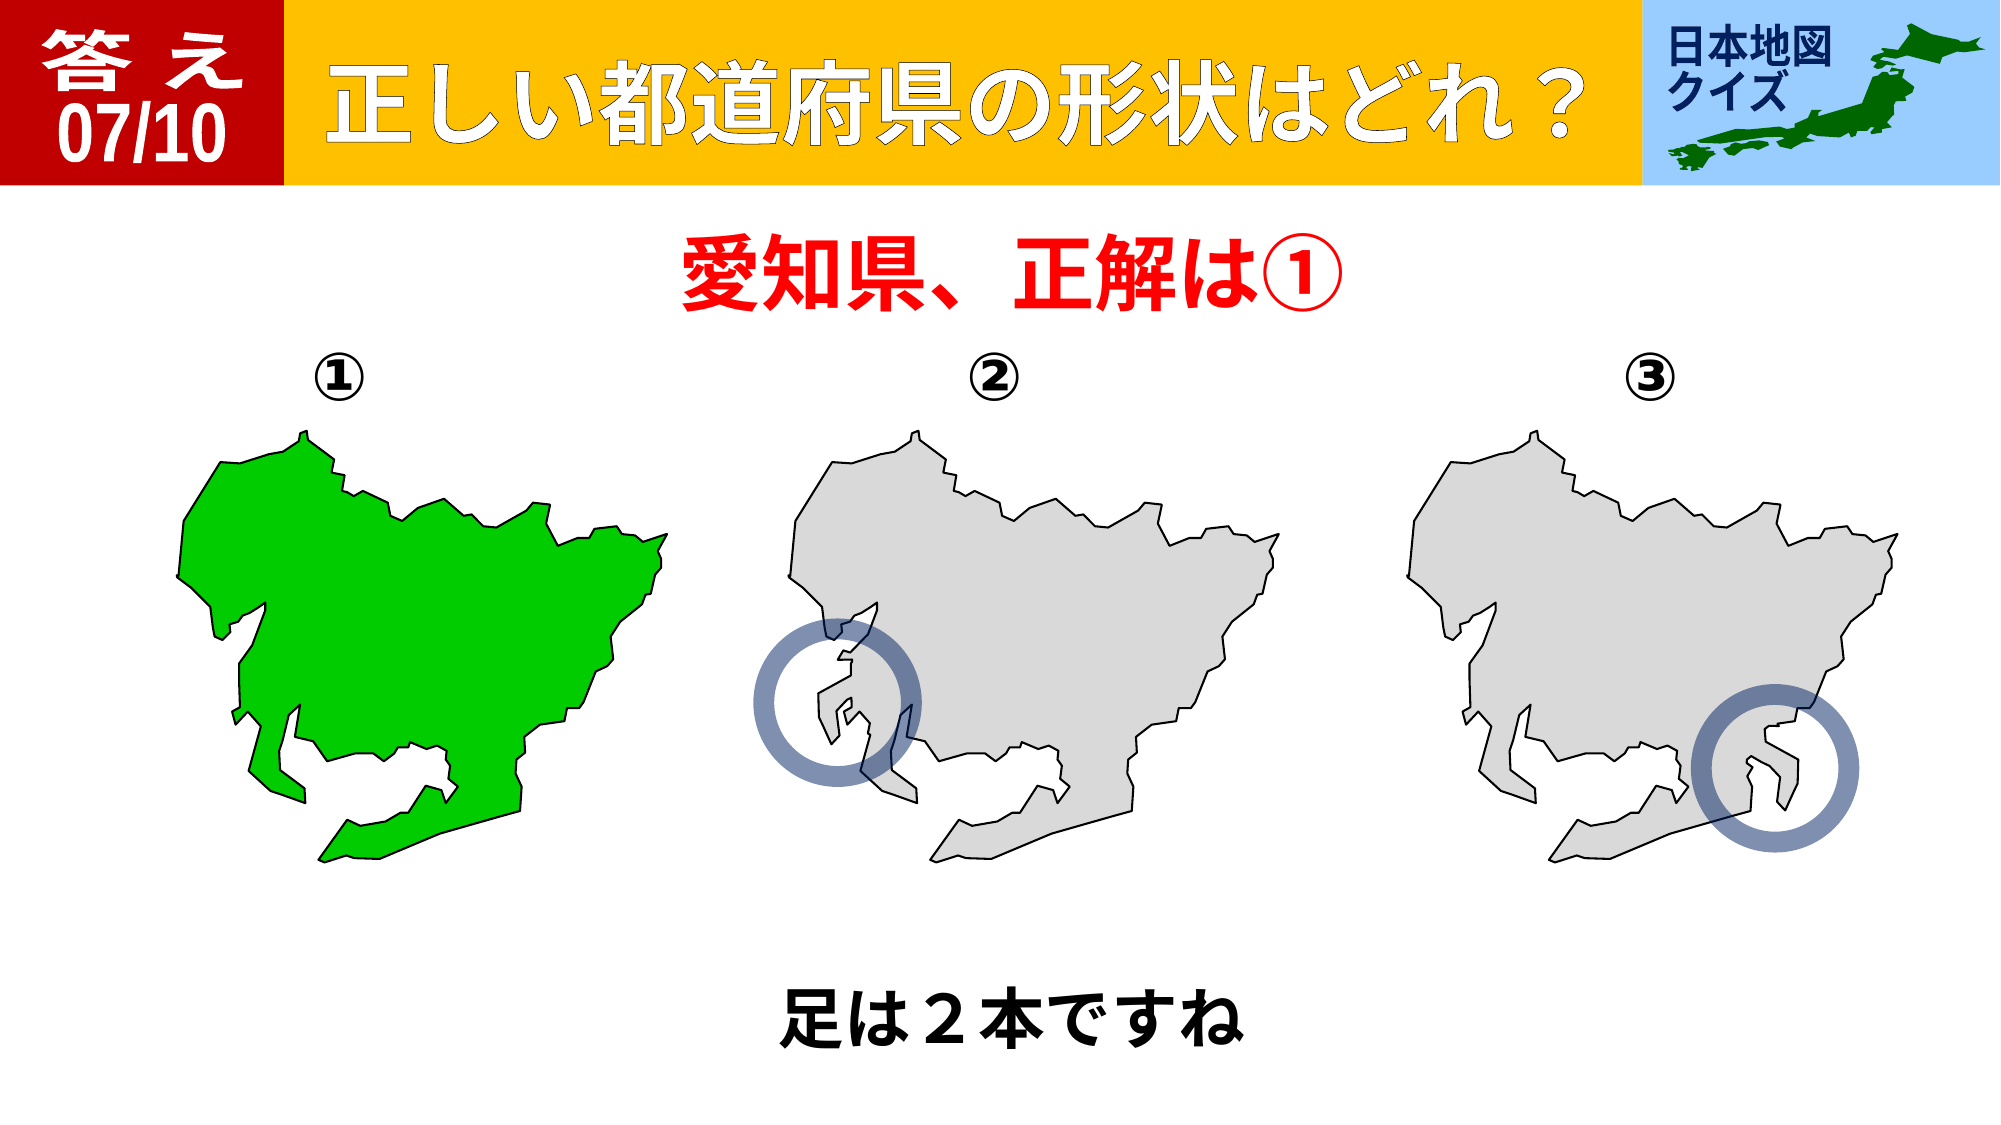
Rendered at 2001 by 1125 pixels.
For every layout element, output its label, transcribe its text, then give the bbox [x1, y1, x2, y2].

text_box 愛知県、正解は① [663, 213, 1360, 329]
text_box [763, 628, 912, 777]
text_box ② [952, 329, 1039, 421]
text_box [174, 428, 669, 865]
text_box ① [296, 326, 384, 421]
text_box [786, 428, 1281, 865]
text_box [1701, 694, 1849, 843]
text_box 足は２本ですね [763, 969, 1261, 1064]
text_box ③ [1607, 326, 1694, 421]
text_box [1405, 428, 1900, 865]
